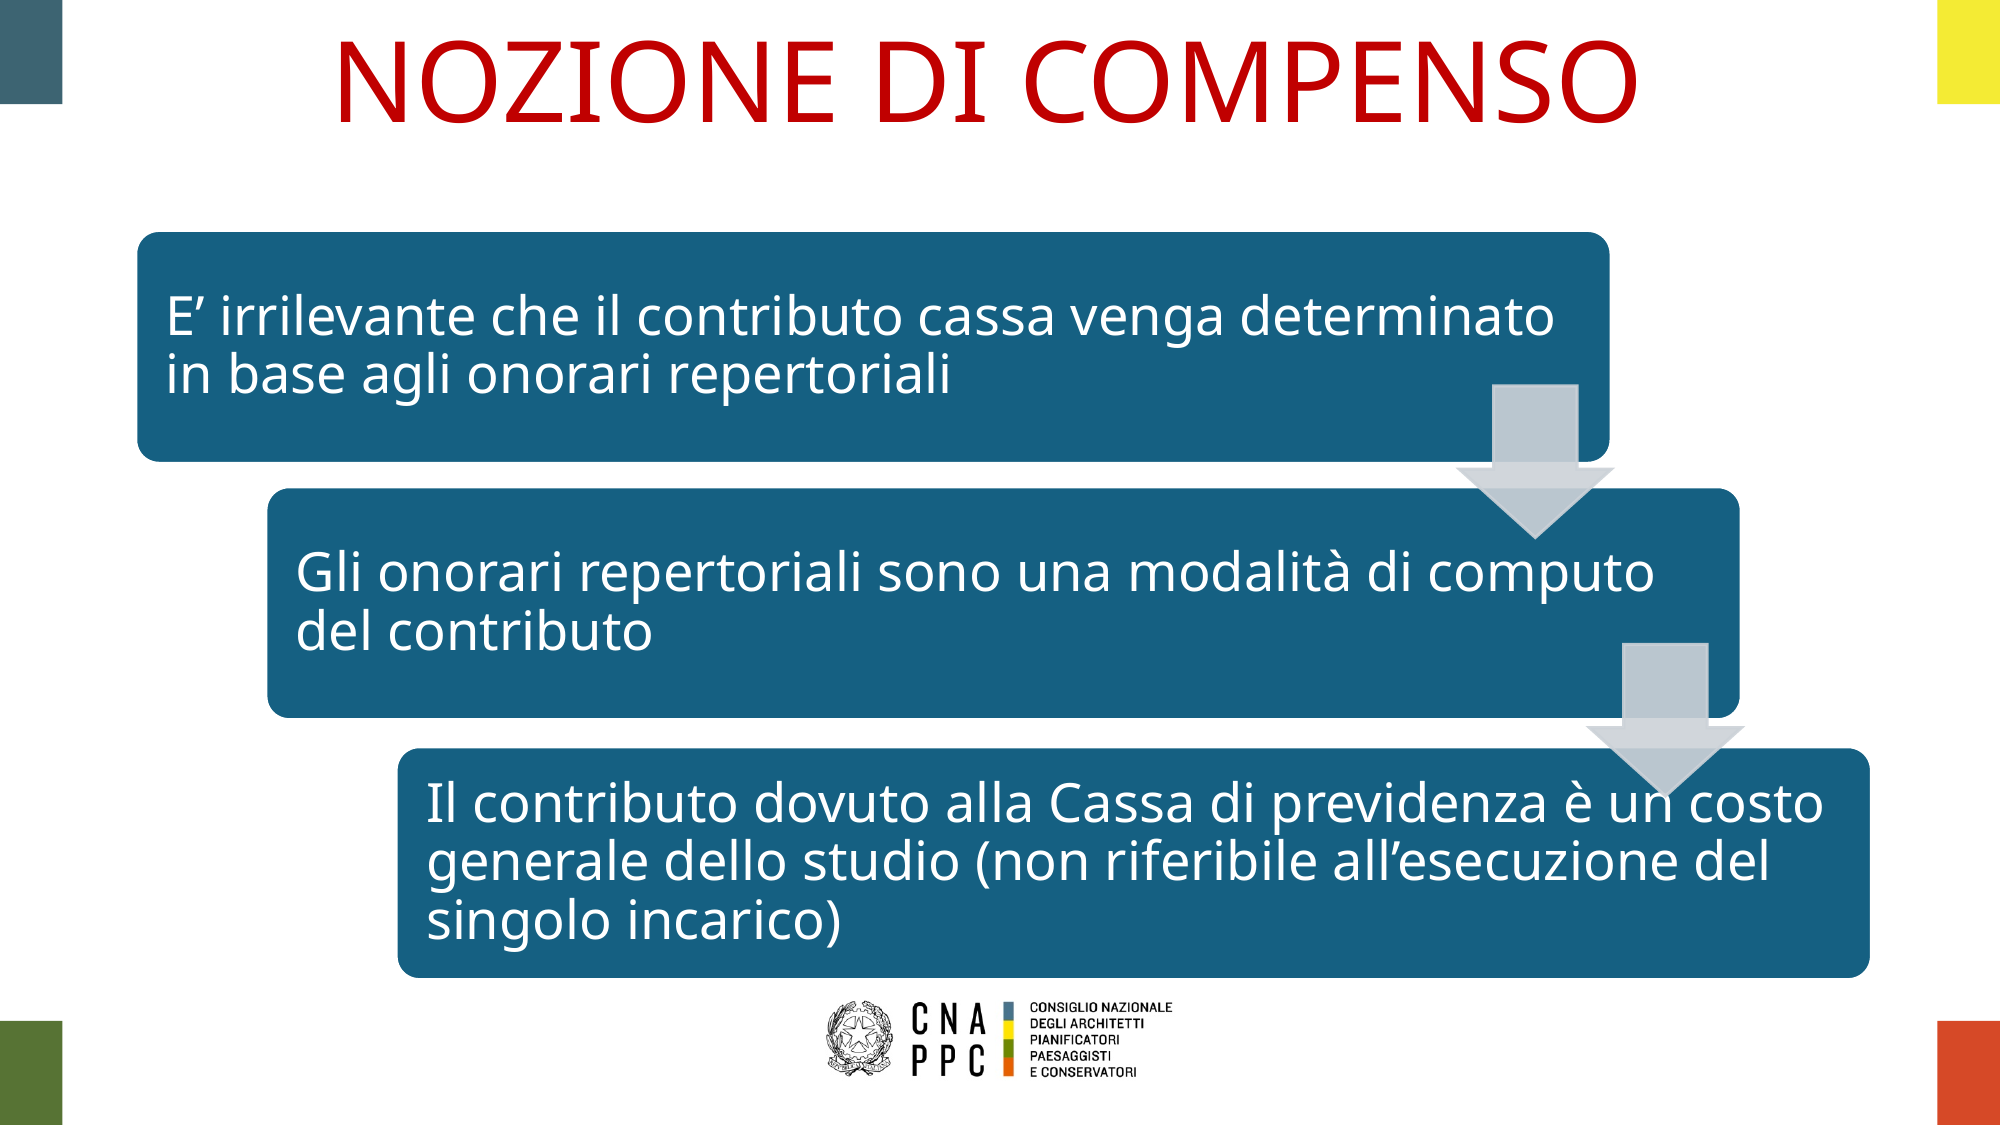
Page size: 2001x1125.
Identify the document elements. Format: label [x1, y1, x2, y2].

text_box [0, 0, 2000, 1125]
